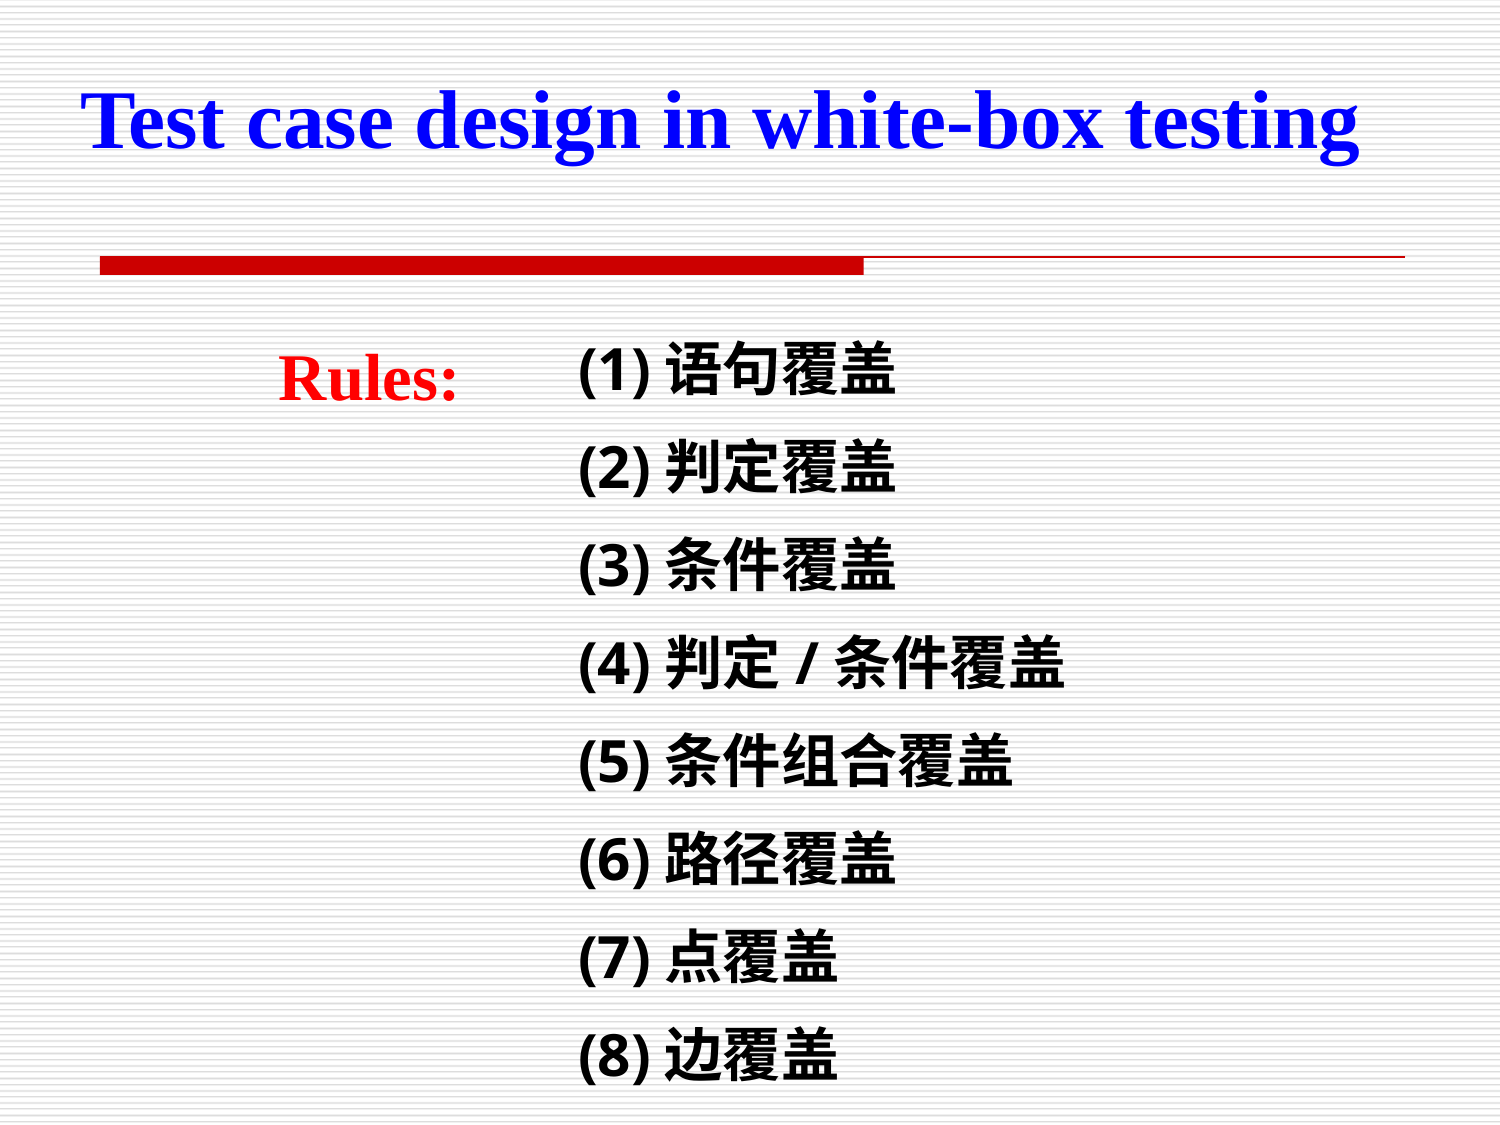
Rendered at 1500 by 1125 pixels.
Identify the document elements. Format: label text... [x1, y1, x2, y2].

picture [0, 0, 1500, 1125]
text_box Test case design in white-box testing [65, 53, 1500, 179]
text_box (1)语句覆盖 (2)判定覆盖 (3)条件覆盖 (4)判定/条件覆盖 (5)条件组合覆盖 (6)路径覆盖 (7)点覆盖 (8)边覆盖 [338, 296, 1081, 1096]
text_box Rules: [264, 326, 476, 421]
